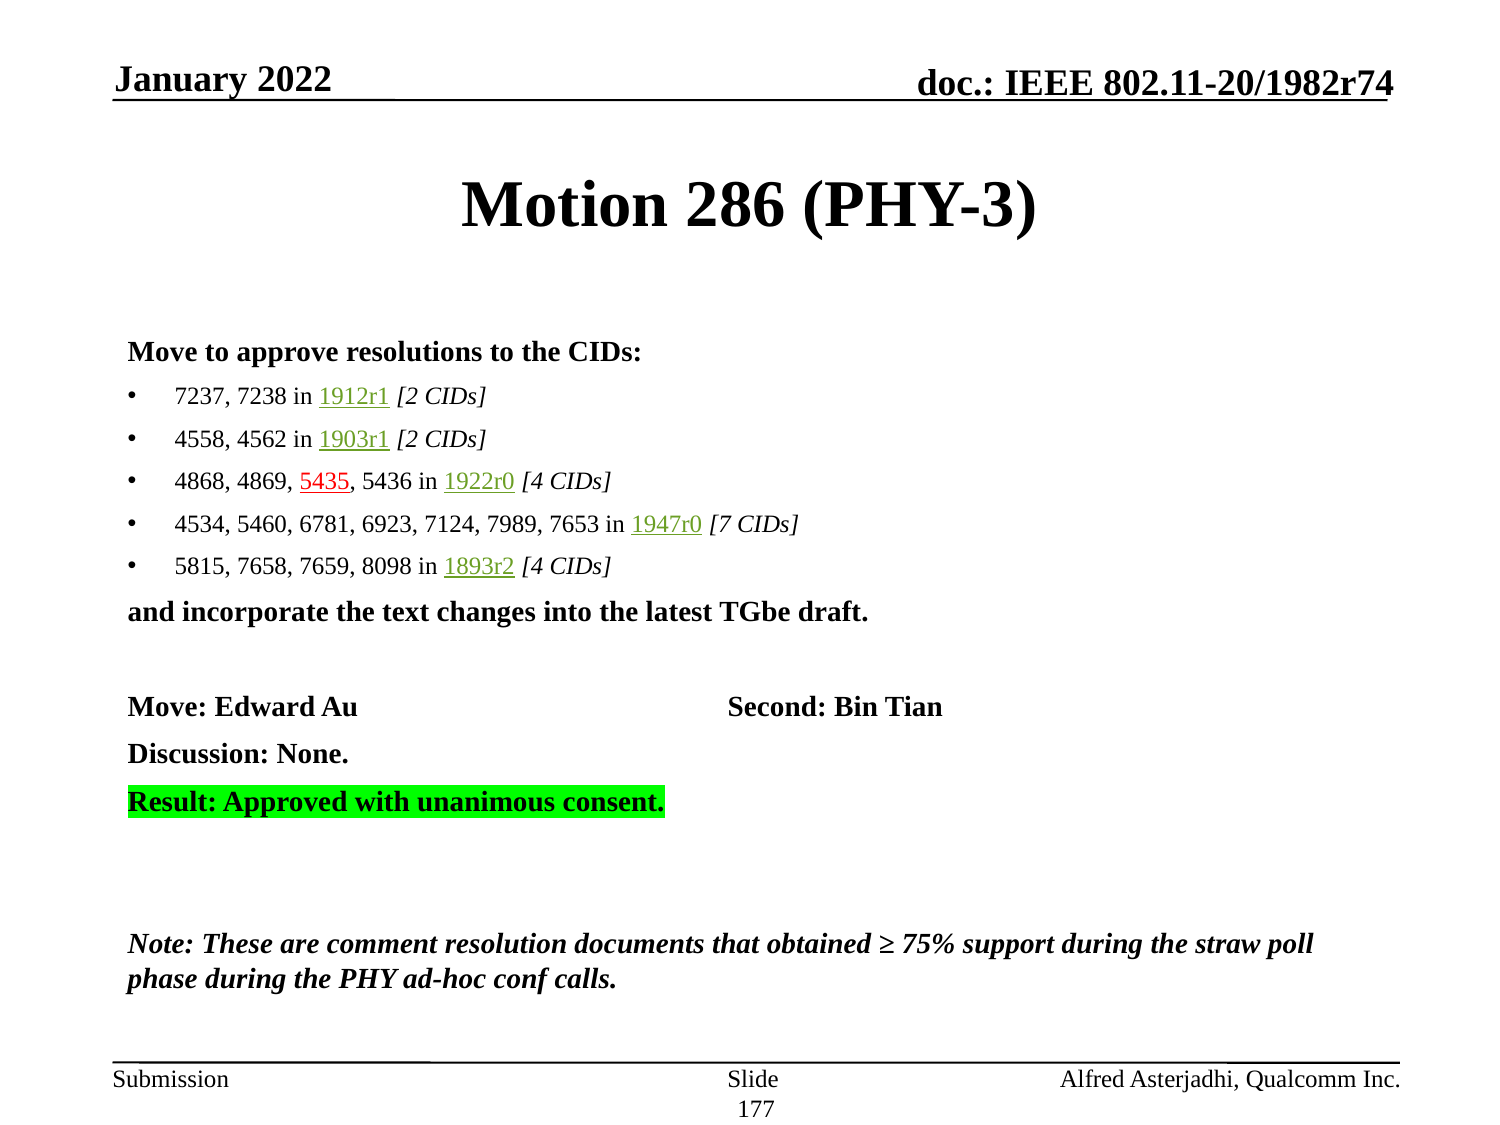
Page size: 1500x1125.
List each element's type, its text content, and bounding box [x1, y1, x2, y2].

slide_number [114, 54, 423, 100]
slide_number Slide 177 [712, 1061, 800, 1123]
list Move to approve resolutions to the CIDs: 7237, 7238 in 1912r1 [2 CIDs] 4558, 4562 in 1903r1 [2 CIDs] 4868, 4869, 5435, 5436 in 1922r0 [4 CIDs] 4534, 5460, 6781, 6923, 7124, 7989, 7653 in 1947r0 [7 CIDs] 5815, 7658, 7659, 8098 in 1893r2 [4 CIDs] and incorporate the text changes into the latest TGbe draft. Move: Edward Au Second: Bin Tian Discussion: None. Result: Approved with unanimous consent. Note: These are comment resolution documents that obtained ≥ 75% support during the straw poll phase during the PHY ad-hoc conf calls. [112, 324, 1388, 1063]
title Motion 286 (PHY-3) [112, 112, 1388, 288]
footer Alfred Asterjadhi, Qualcomm Inc. [878, 1061, 1402, 1093]
